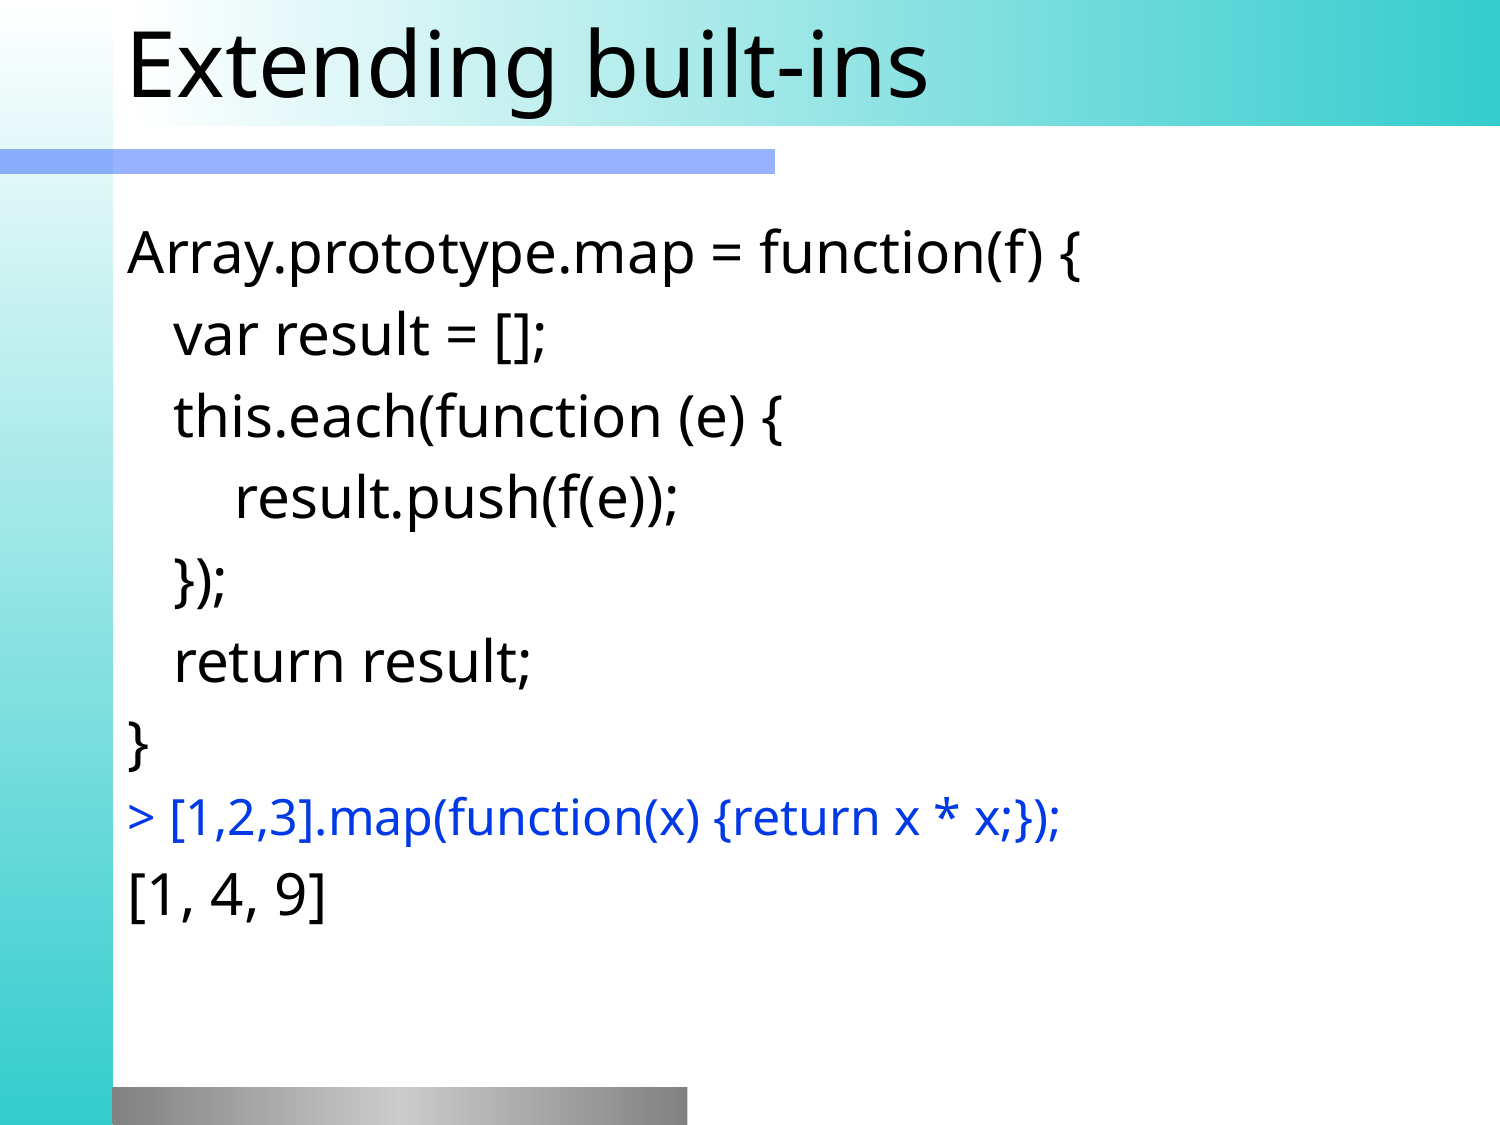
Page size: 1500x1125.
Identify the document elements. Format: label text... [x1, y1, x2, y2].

list Array.prototype.map = function(f) { var result = []; this.each(function (e) { result.push(f(e)); }); return result; } > [1,2,3].map(function(x) {return x * x;}); [1, 4, 9] [112, 207, 1500, 1073]
title Extending built-ins [110, 0, 1424, 126]
